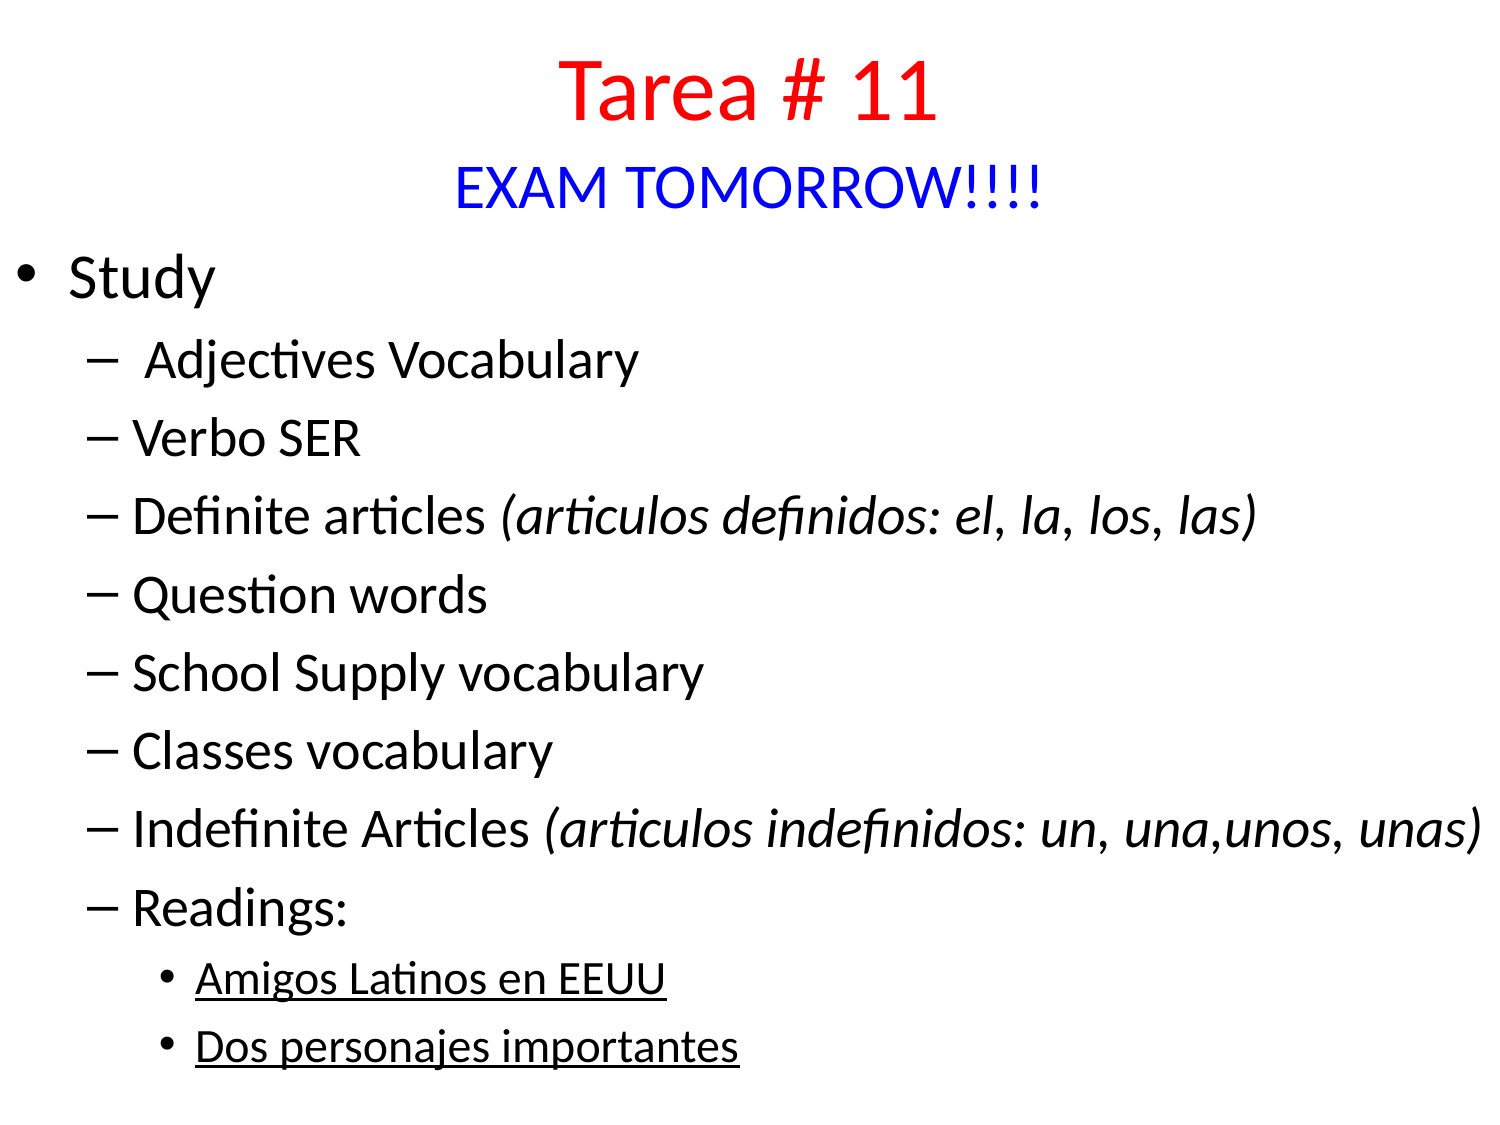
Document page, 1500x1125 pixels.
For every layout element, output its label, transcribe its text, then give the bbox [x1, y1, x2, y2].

title Tarea # 11 [75, 4, 1425, 137]
list EXAM TOMORROW!!!! Study Adjectives Vocabulary Verbo SER Definite articles (articulos definidos: el, la, los, las) Question words School Supply vocabulary Classes vocabulary Indefinite Articles (articulos indefinidos: un, una,unos, unas) Readings: Amigos Latinos en EEUU Dos personajes importantes [0, 137, 1500, 1125]
